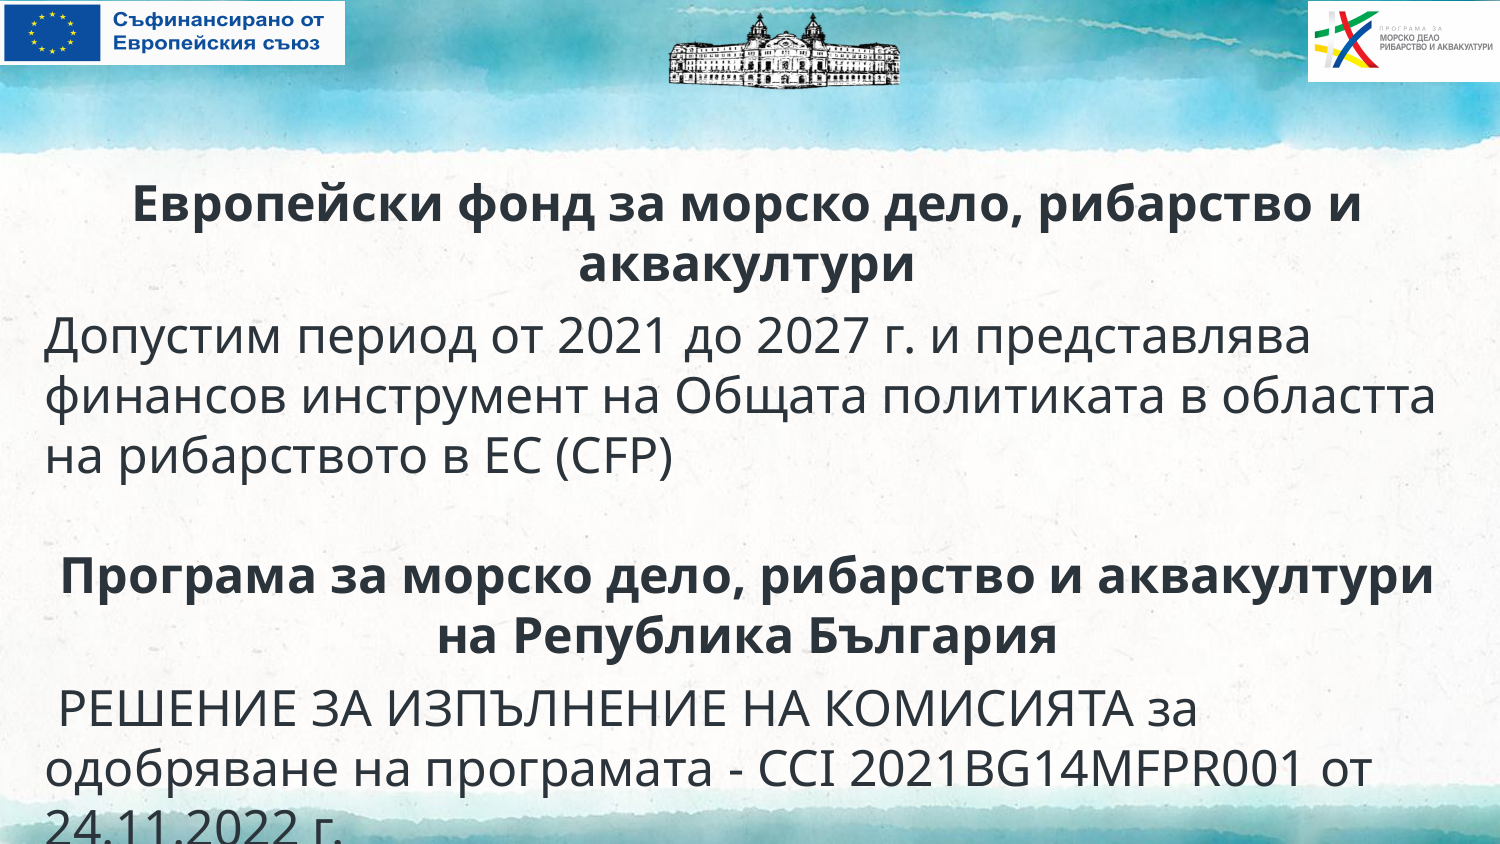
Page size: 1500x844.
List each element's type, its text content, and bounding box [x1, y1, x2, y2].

picture [0, 0, 1500, 844]
list Европейски фонд за морско дело, рибарство и аквакултури Допустим период от 2021 до 2027 г. и представлява финансов инструмент на Общата политиката в областта на рибарството в ЕС (CFP) Програма за морско дело, рибарство и аквакултури на Република България РЕШЕНИЕ ЗА ИЗПЪЛНЕНИЕ НА КОМИСИЯТА за одобряване на програмата - CCI 2021BG14MFPR001 от 24.11.2022 г. [17, 156, 1466, 785]
